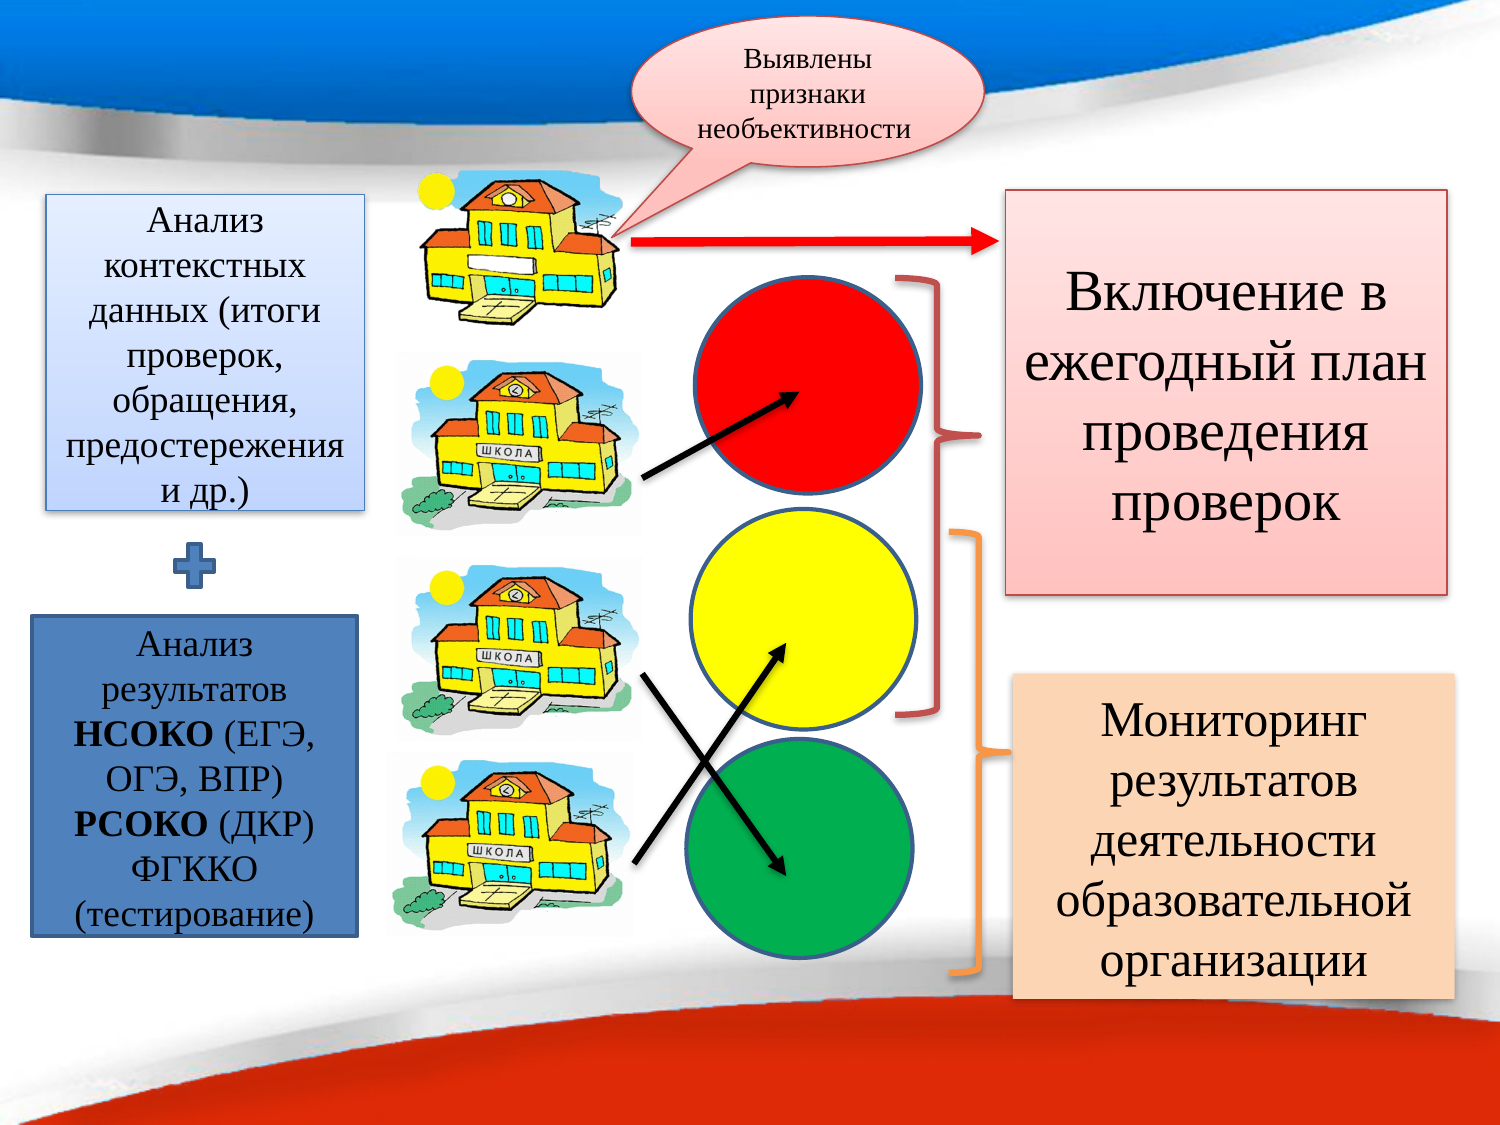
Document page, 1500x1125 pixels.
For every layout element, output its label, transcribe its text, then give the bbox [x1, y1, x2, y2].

text_box [692, 275, 890, 496]
text_box [895, 274, 982, 718]
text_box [641, 391, 800, 479]
text_box [690, 736, 915, 961]
picture [0, 0, 1500, 1125]
text_box Мониторинг результатов деятельности образовательной организации [1012, 673, 1455, 999]
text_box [633, 642, 787, 865]
text_box Выявлены признаки необъективности [630, 15, 986, 220]
text_box Анализ контекстных данных (итоги проверок, обращения, предостережения и др.) [45, 194, 365, 511]
text_box [688, 506, 890, 732]
text_box [173, 542, 216, 589]
text_box Включение в ежегодный план проведения проверок [1005, 189, 1448, 596]
text_box [948, 528, 1012, 977]
text_box Анализ результатов НСОКО (ЕГЭ, ОГЭ, ВПР) РСОКО (ДКР) ФГККО (тестирование) [30, 614, 359, 938]
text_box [641, 870, 787, 877]
